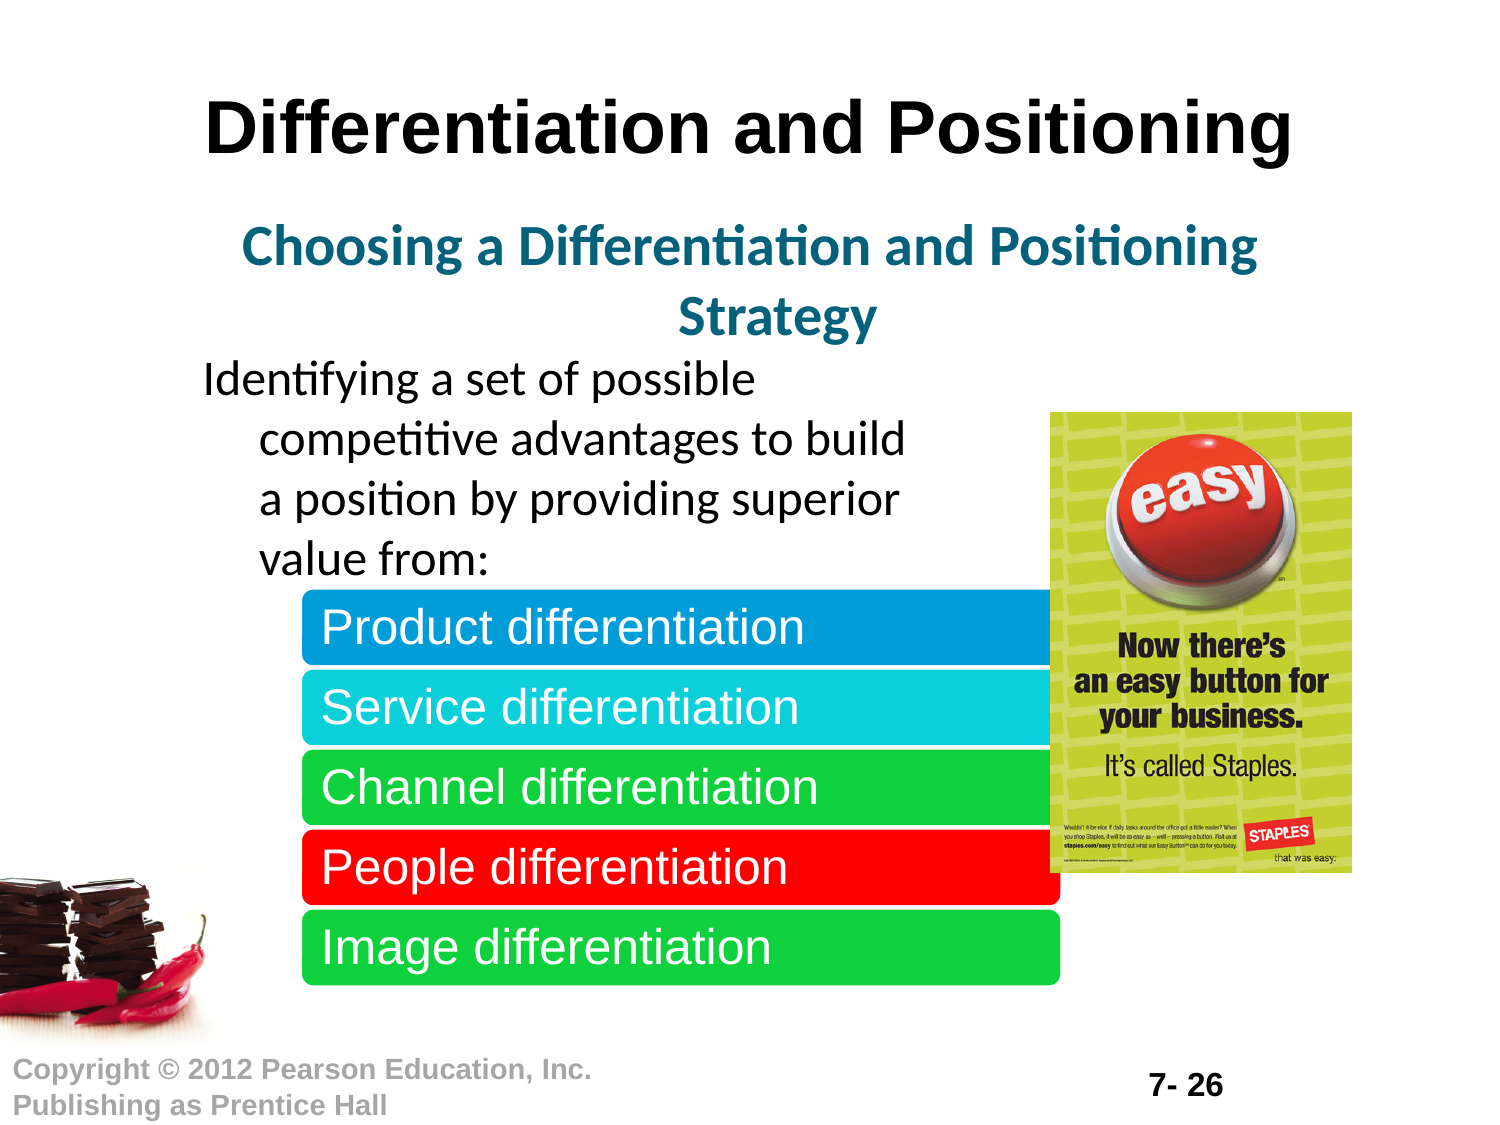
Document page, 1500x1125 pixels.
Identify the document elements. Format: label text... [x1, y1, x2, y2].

picture [0, 862, 225, 1050]
title Differentiation and Positioning [112, 37, 1388, 226]
list Identifying a set of possible competitive advantages to build a position by providing superior value from: [187, 337, 951, 1026]
list Choosing a Differentiation and Positioning Strategy [162, 199, 1338, 263]
picture [1049, 412, 1352, 873]
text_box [299, 587, 1063, 988]
